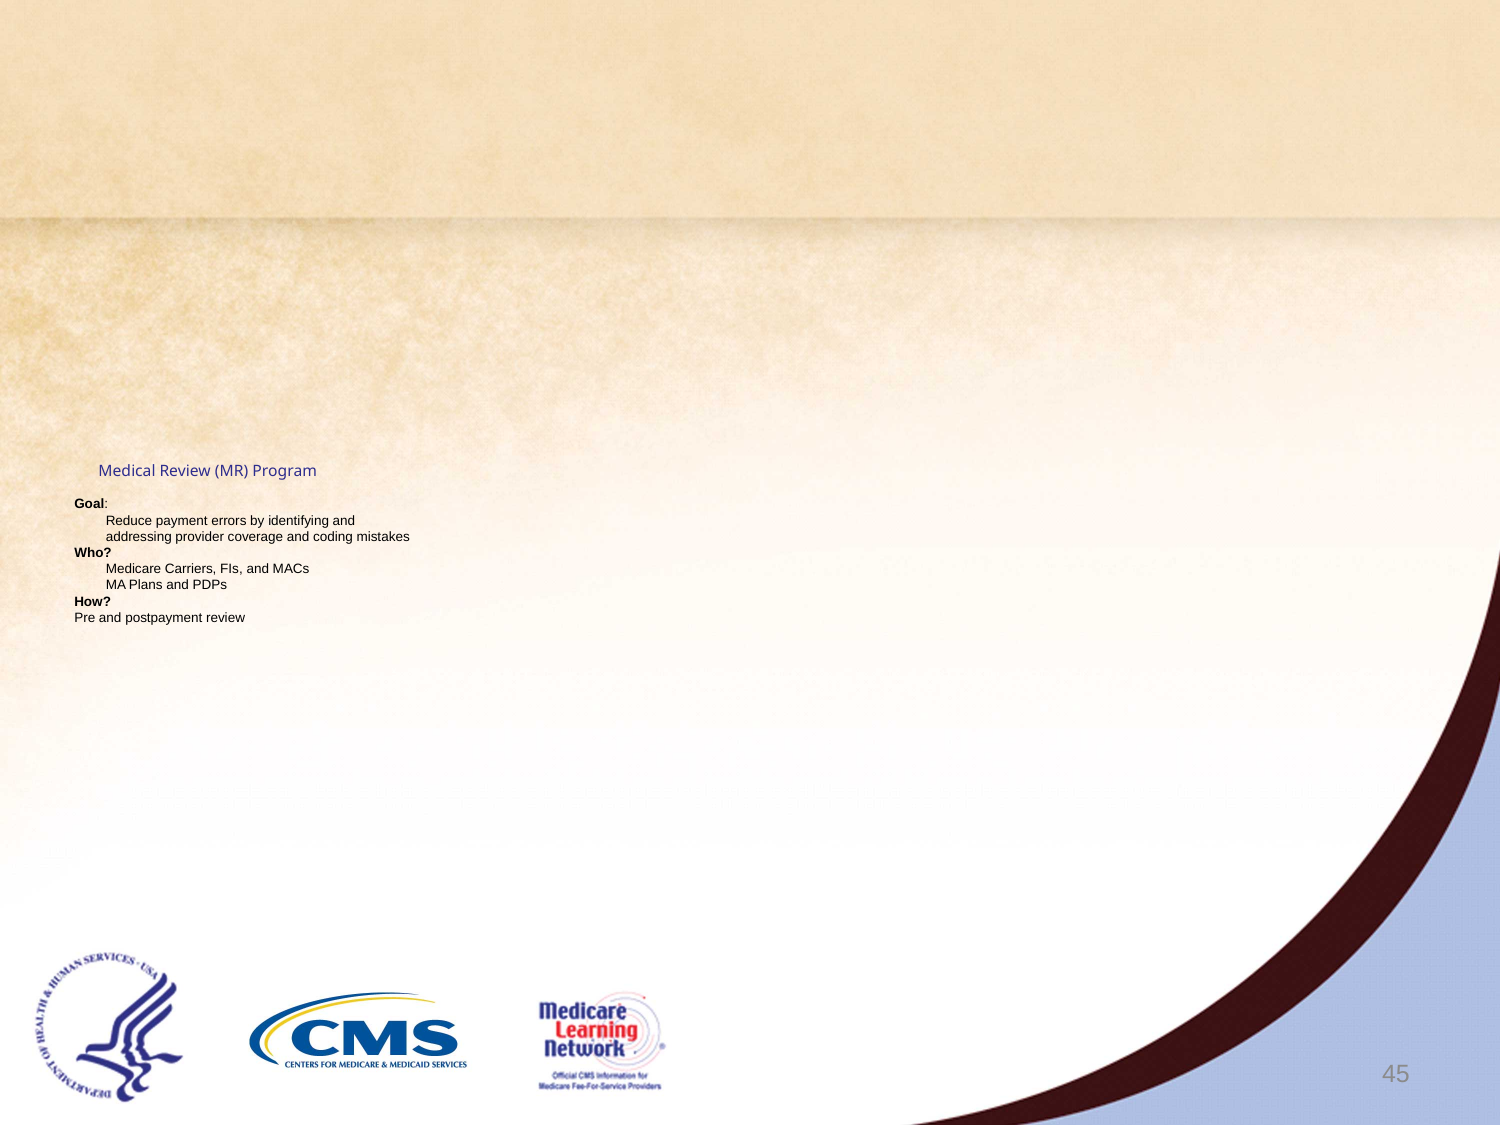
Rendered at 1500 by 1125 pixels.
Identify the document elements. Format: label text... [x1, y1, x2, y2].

picture [0, 0, 1500, 1125]
title Medical Review (MR) Program Goal: Reduce payment errors by identifying and addressing provider coverage and coding mistakes Who? Medicare Carriers, FIs, and MACs MA Plans and PDPs How? Pre and postpayment review [59, 452, 1485, 641]
slide_number 45 [1074, 1042, 1425, 1103]
